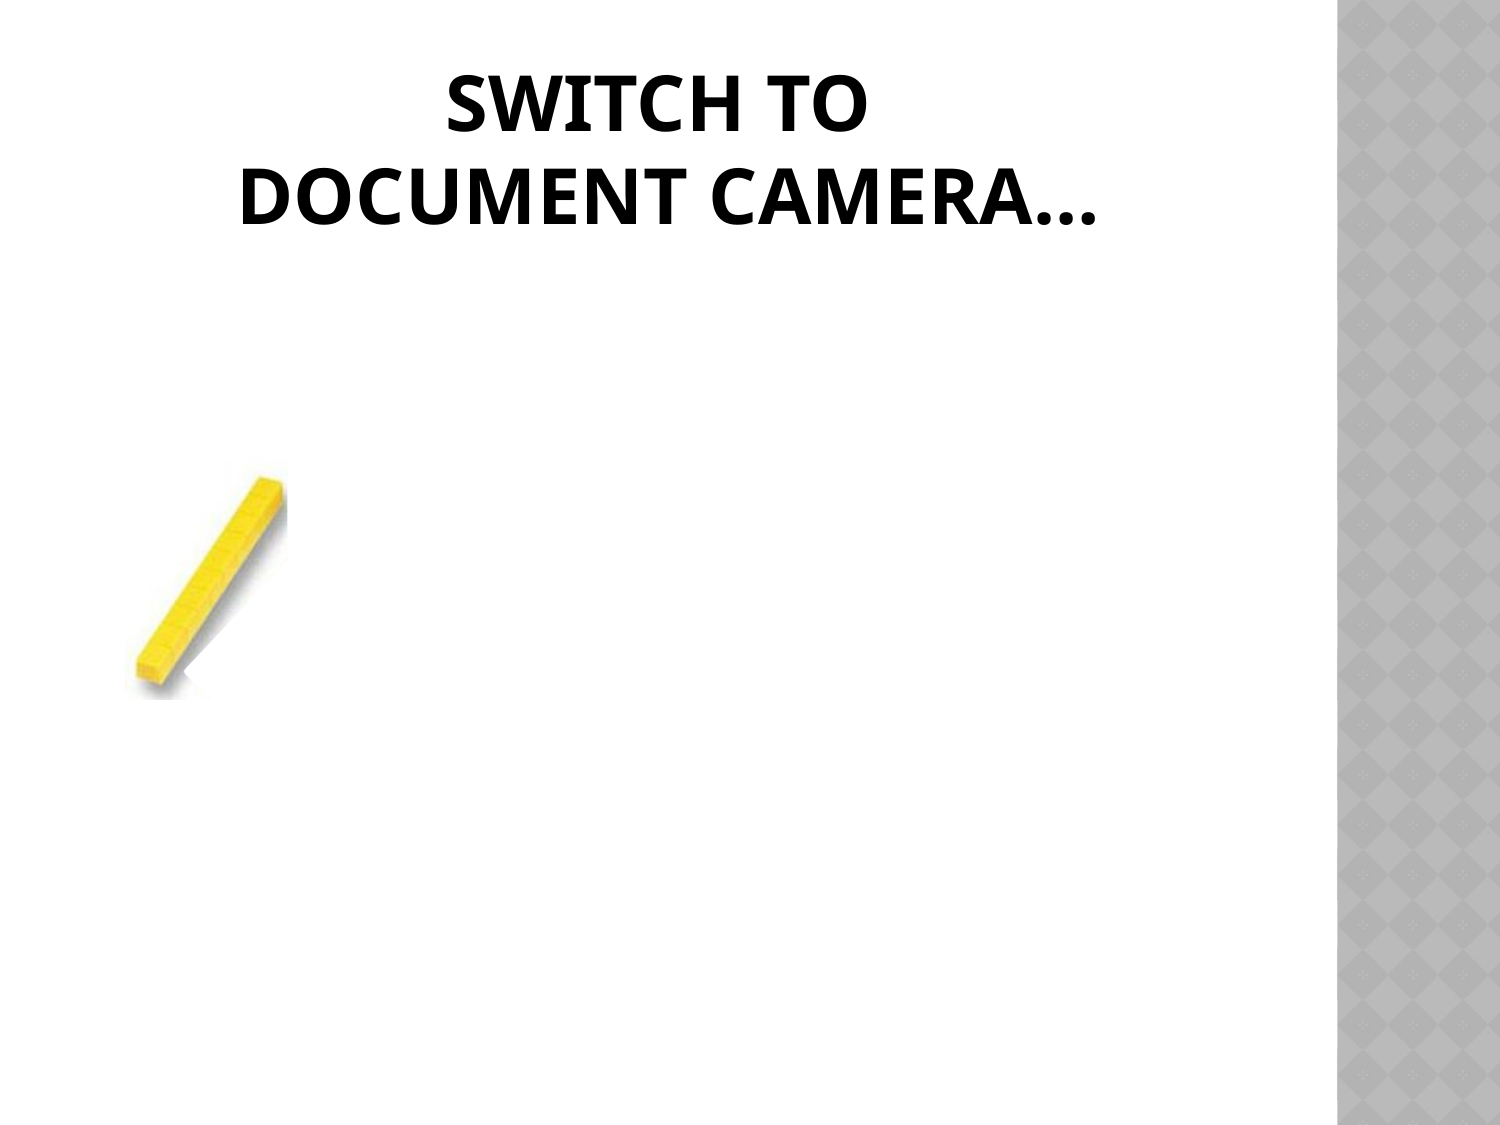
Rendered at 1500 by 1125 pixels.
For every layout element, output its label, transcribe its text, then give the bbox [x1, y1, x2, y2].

title Switch to Document Camera… [75, 52, 1263, 241]
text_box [124, 424, 369, 744]
